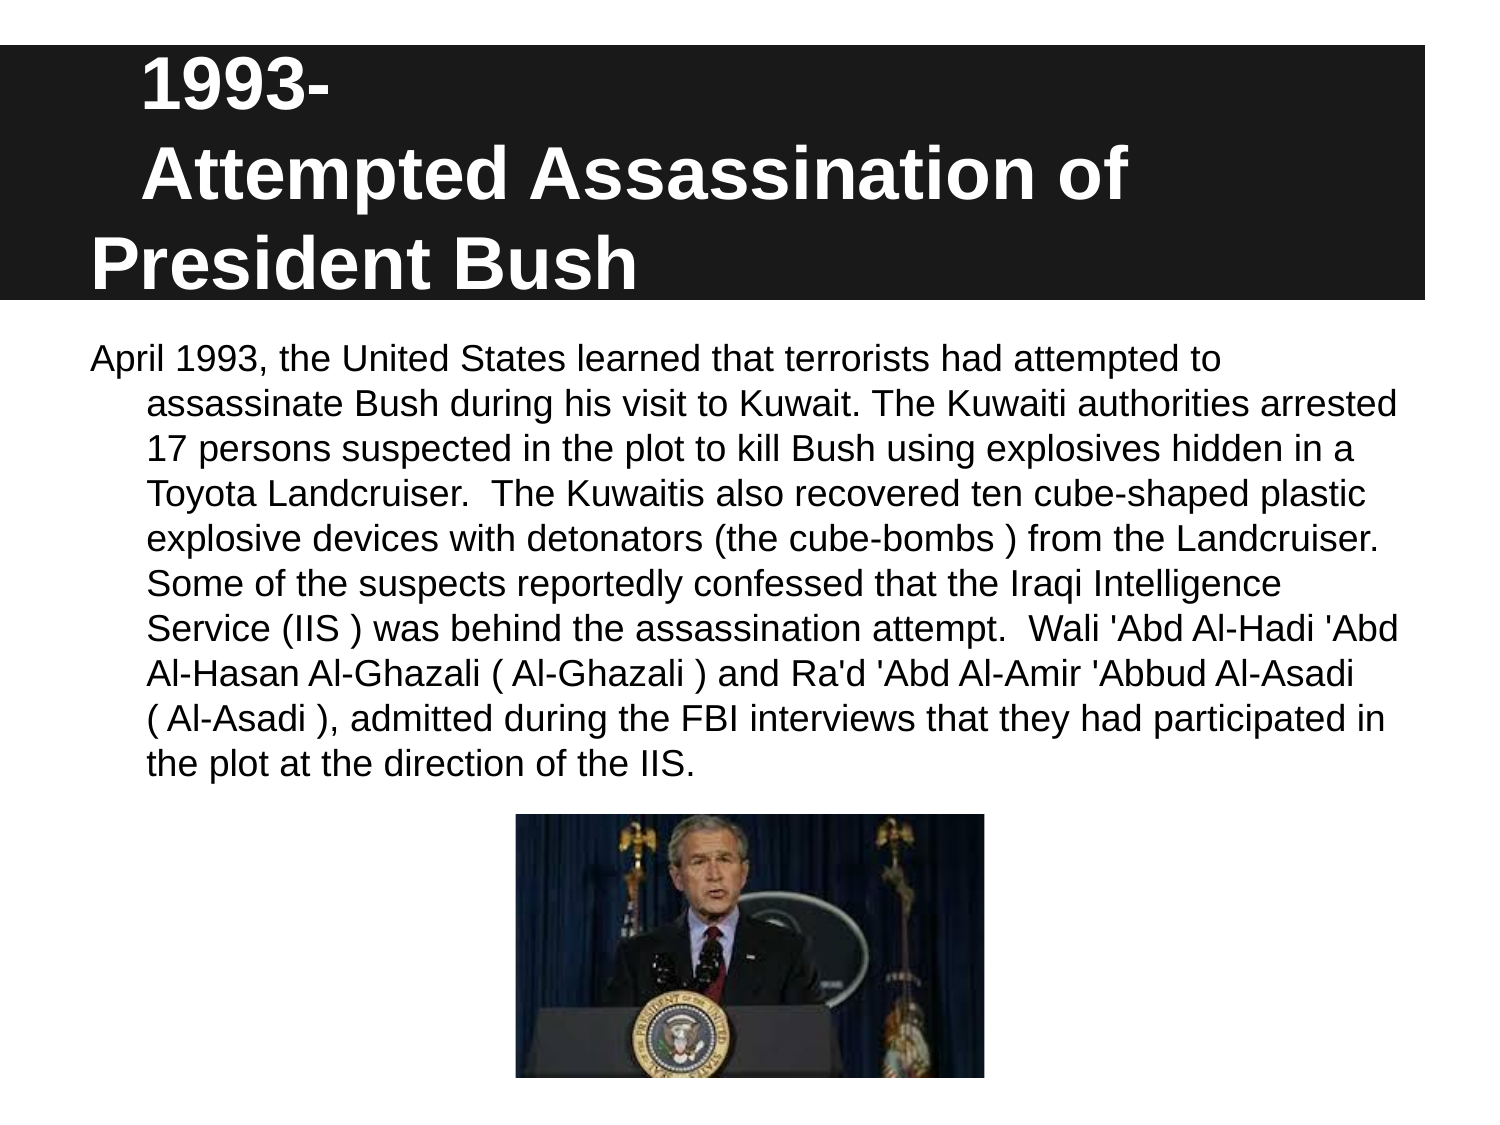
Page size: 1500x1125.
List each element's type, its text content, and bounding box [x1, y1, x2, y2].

text_box [515, 814, 985, 1078]
title 1993- Attempted Assassination of President Bush [75, 45, 1425, 319]
list April 1993, the United States learned that terrorists had attempted to assassinate Bush during his visit to Kuwait. The Kuwaiti authorities arrested 17 persons suspected in the plot to kill Bush using explosives hidden in a Toyota Landcruiser. The Kuwaitis also recovered ten cube-shaped plastic explosive devices with detonators (the cube-bombs ) from the Landcruiser. Some of the suspects reportedly confessed that the Iraqi Intelligence Service (IIS ) was behind the assassination attempt. Wali 'Abd Al-Hadi 'Abd Al-Hasan Al-Ghazali ( Al-Ghazali ) and Ra'd 'Abd Al-Amir 'Abbud Al-Asadi ( Al-Asadi ), admitted during the FBI interviews that they had participated in the plot at the direction of the IIS. [75, 319, 1425, 1078]
